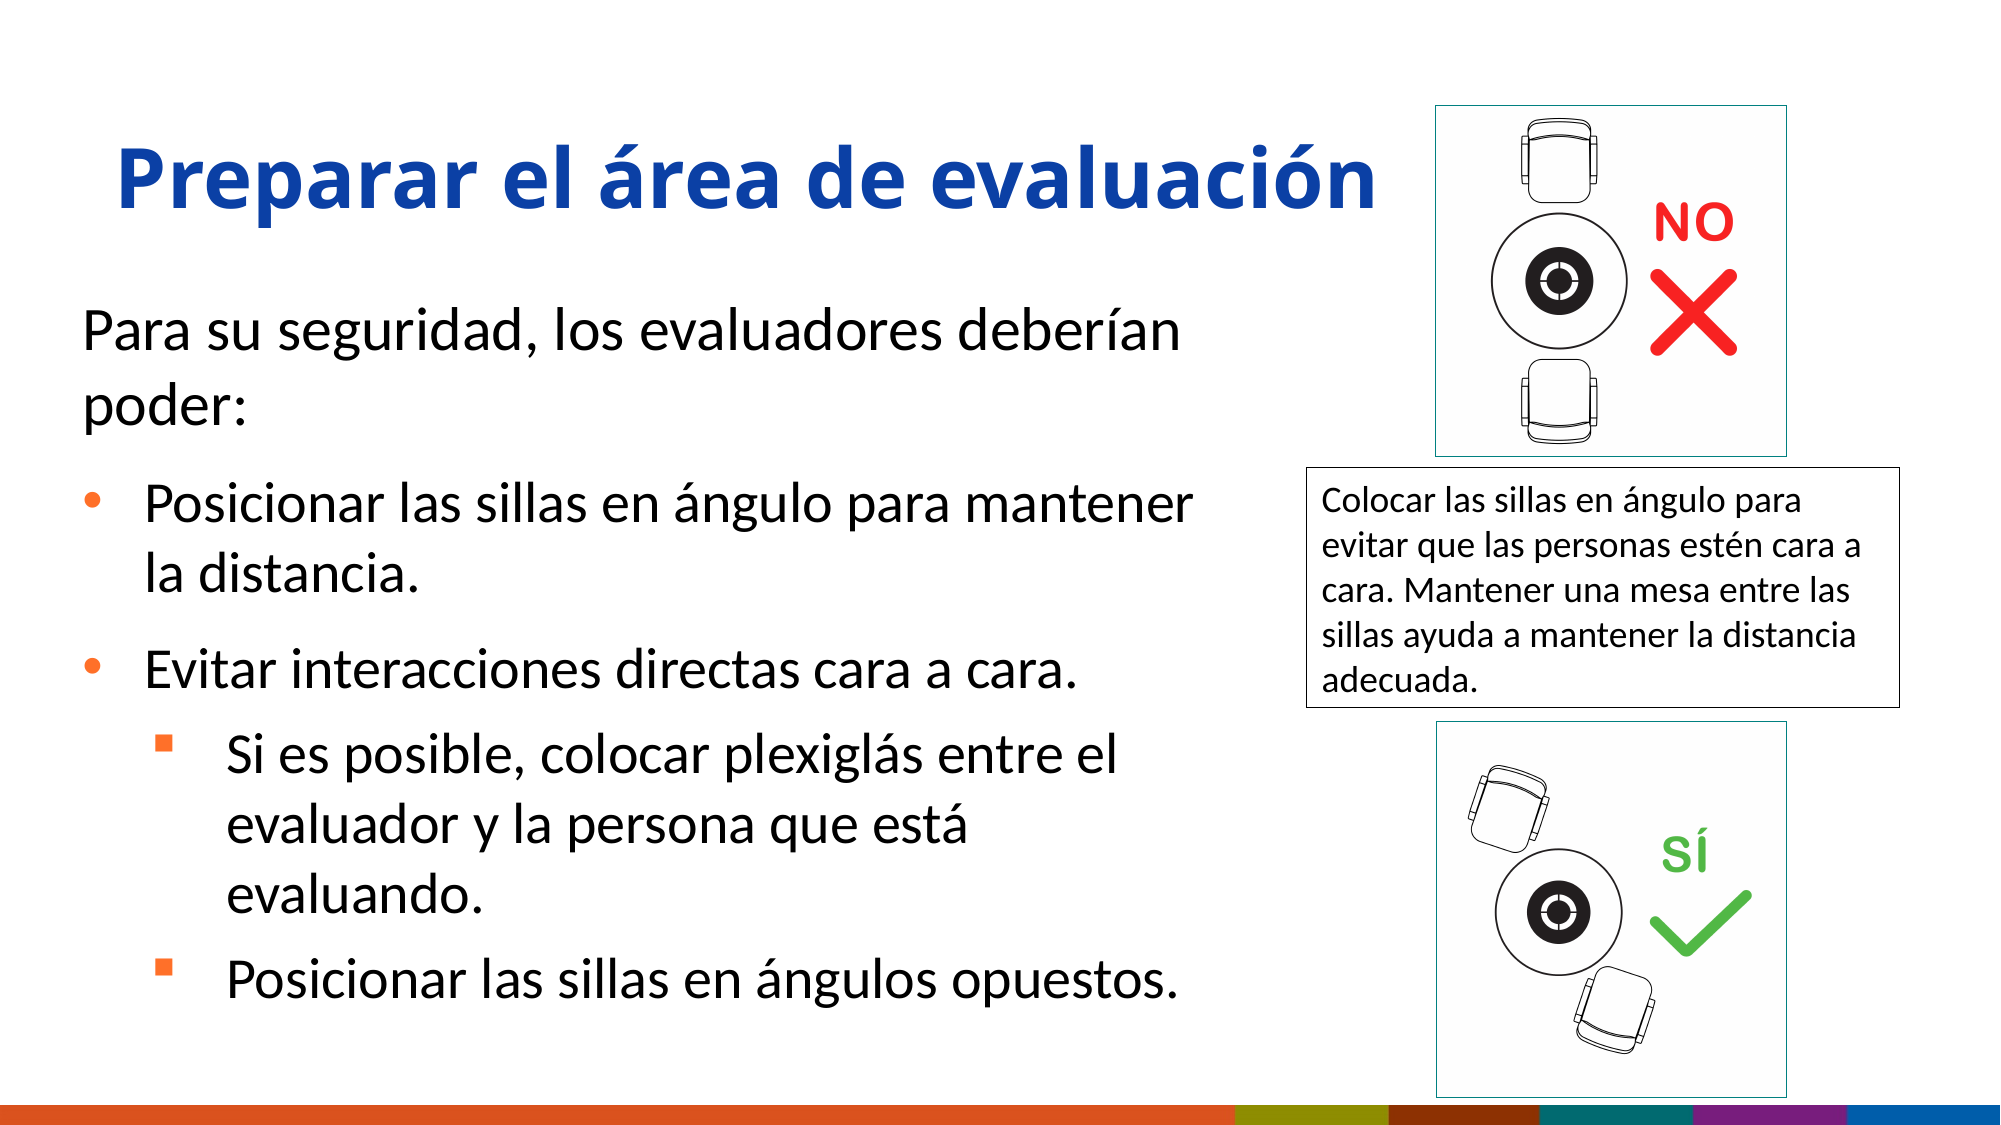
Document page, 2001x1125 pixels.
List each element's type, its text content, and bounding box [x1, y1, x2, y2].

list Para su seguridad, los evaluadores deberían poder: Posicionar las sillas en ángulo para mantener la distancia. Evitar interacciones directas cara a cara. Si es posible, colocar plexiglás entre el evaluador y la persona que está evaluando. Posicionar las sillas en ángulos opuestos. [67, 280, 1226, 1031]
title Preparar el área de evaluación [99, 45, 1900, 233]
picture [1435, 105, 1787, 457]
text_box Colocar las sillas en ángulo para evitar que las personas estén cara a cara. Mantener una mesa entre las sillas ayuda a mantener la distancia adecuada. [1306, 467, 1900, 708]
picture [0, 1105, 2000, 1125]
picture [1435, 720, 1787, 1098]
